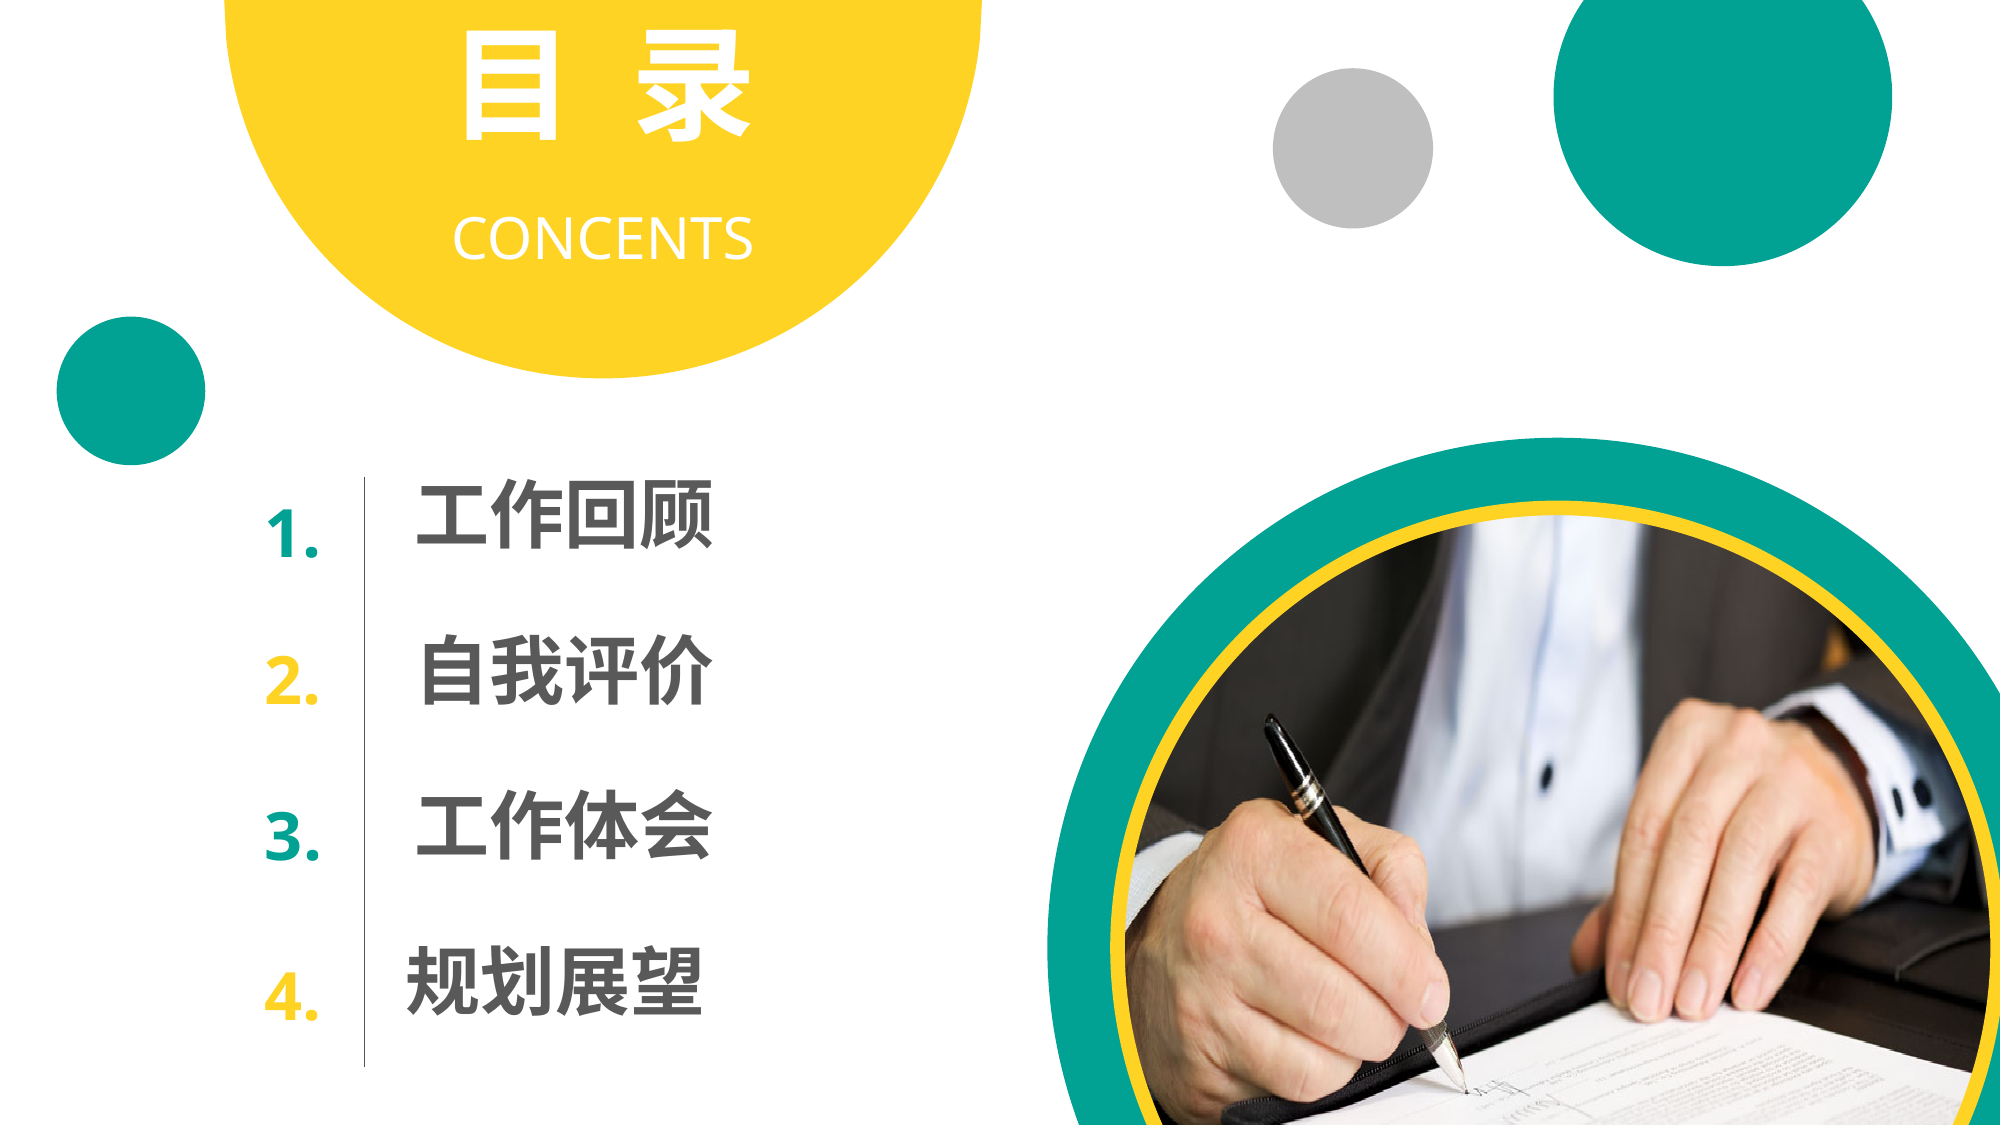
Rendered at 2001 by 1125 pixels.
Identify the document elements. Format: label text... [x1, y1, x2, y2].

text_box 目 录 [434, 0, 772, 163]
text_box CONCENTS [436, 193, 770, 279]
text_box 工作回顾 [399, 460, 730, 565]
text_box 规划展望 [390, 927, 721, 1032]
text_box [1047, 437, 2000, 1125]
text_box [1552, 0, 1894, 268]
text_box 2. [220, 630, 337, 726]
text_box [223, 0, 984, 380]
text_box [1271, 67, 1435, 230]
text_box 4. [220, 946, 337, 1041]
text_box 自我评价 [399, 615, 730, 721]
text_box 1. [220, 483, 337, 578]
text_box [55, 315, 207, 467]
text_box 3. [216, 778, 338, 883]
text_box 工作体会 [399, 771, 730, 877]
